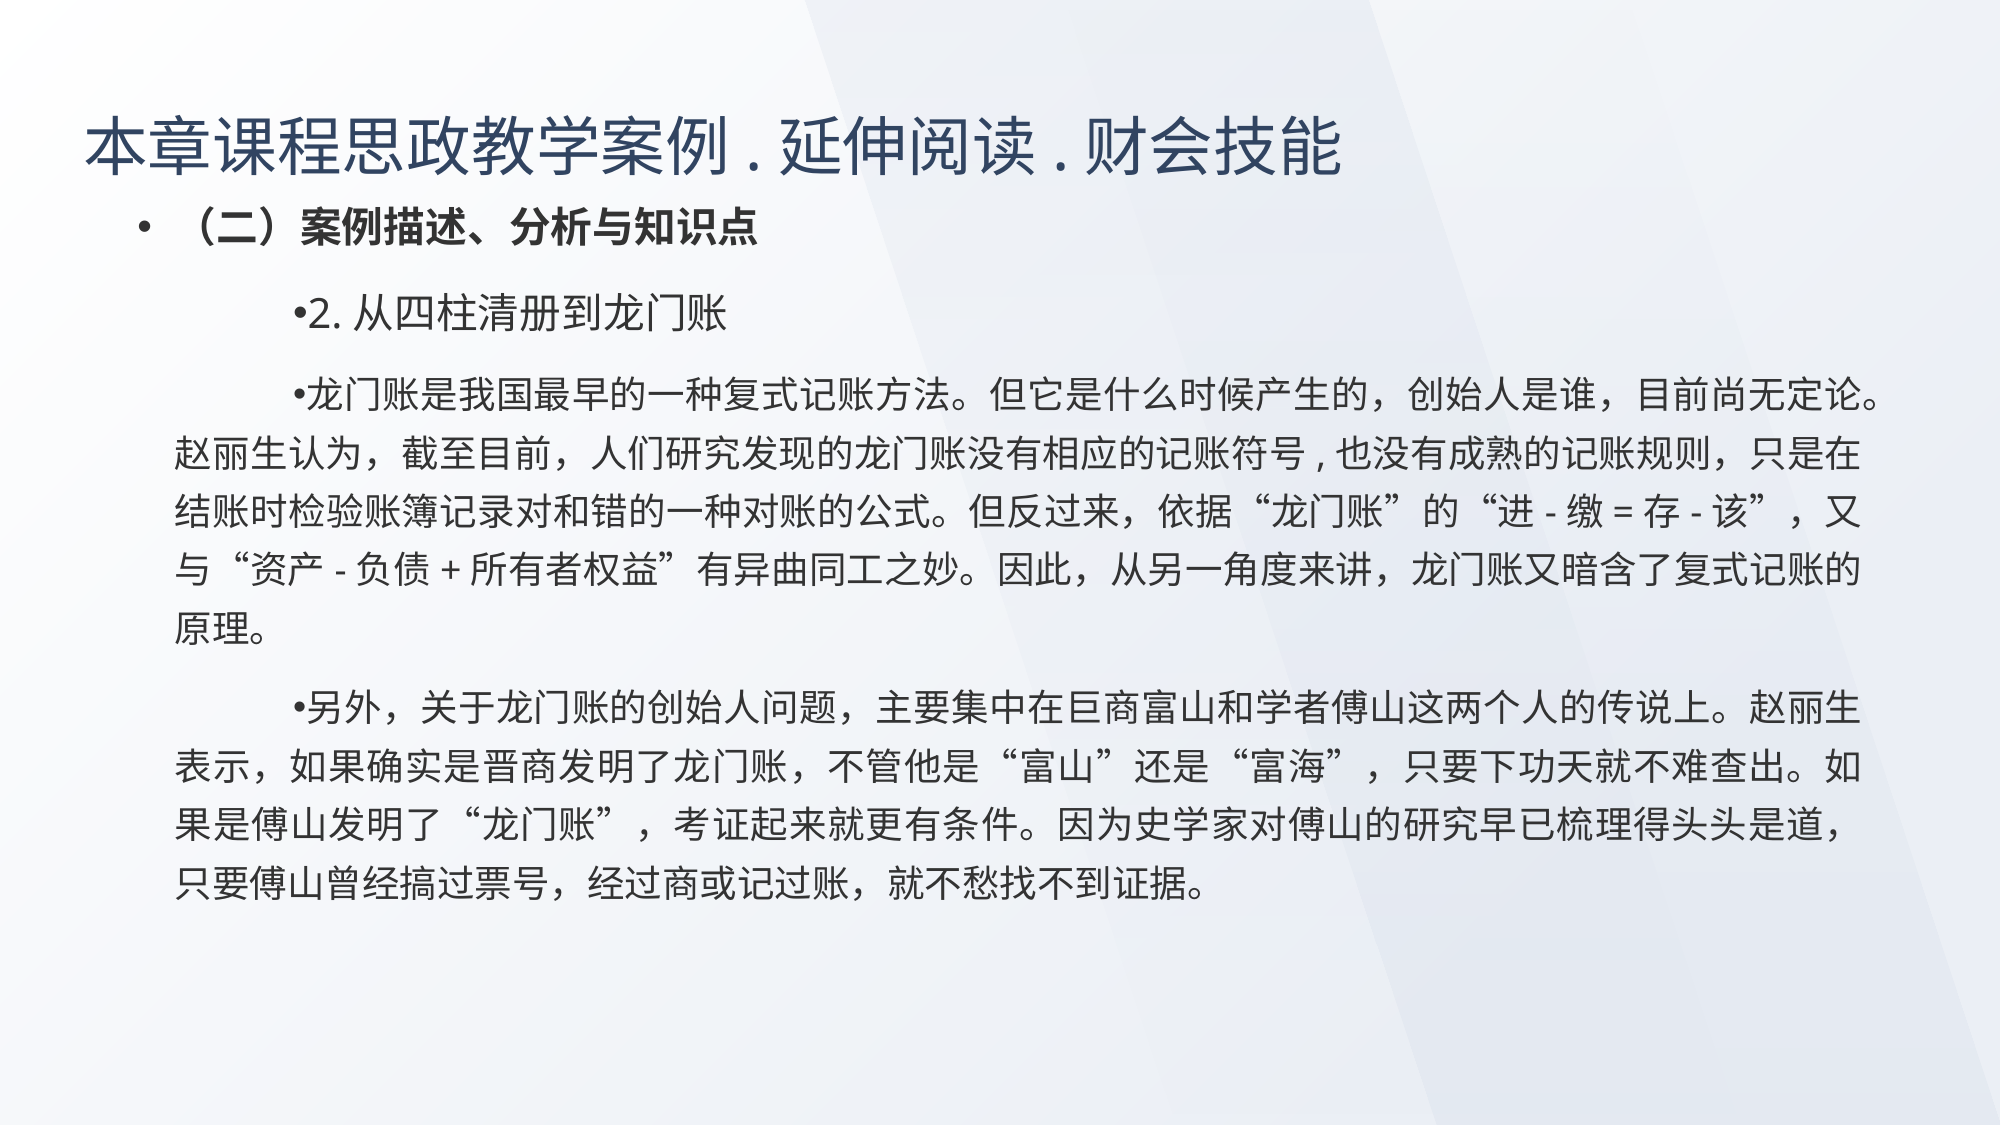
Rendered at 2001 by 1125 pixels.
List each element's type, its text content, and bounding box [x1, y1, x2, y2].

list （二）案例描述、分析与知识点 2.从四柱清册到龙门账 龙门账是我国最早的一种复式记账方法。但它是什么时候产生的，创始人是谁，目前尚无定论。赵丽生认为，截至目前，人们研究发现的龙门账没有相应的记账符号,也没有成熟的记账规则，只是在结账时检验账簿记录对和错的一种对账的公式。但反过来，依据“龙门账”的“进-缴=存-该”，又与“资产-负债+所有者权益”有异曲同工之妙。因此，从另一角度来讲，龙门账又暗含了复式记账的原理。 另外，关于龙门账的创始人问题，主要集中在巨商富山和学者傅山这两个人的传说上。赵丽生表示，如果确实是晋商发明了龙门账，不管他是“富山”还是“富海”，只要下功天就不难查出。如果是傅山发明了“龙门账”，考证起来就更有条件。因为史学家对傅山的研究早已梳理得头头是道，只要傅山曾经搞过票号，经过商或记过账，就不愁找不到证据。 [137, 185, 1863, 1078]
title 本章课程思政教学案例.延伸阅读.财会技能 [83, 100, 1361, 184]
